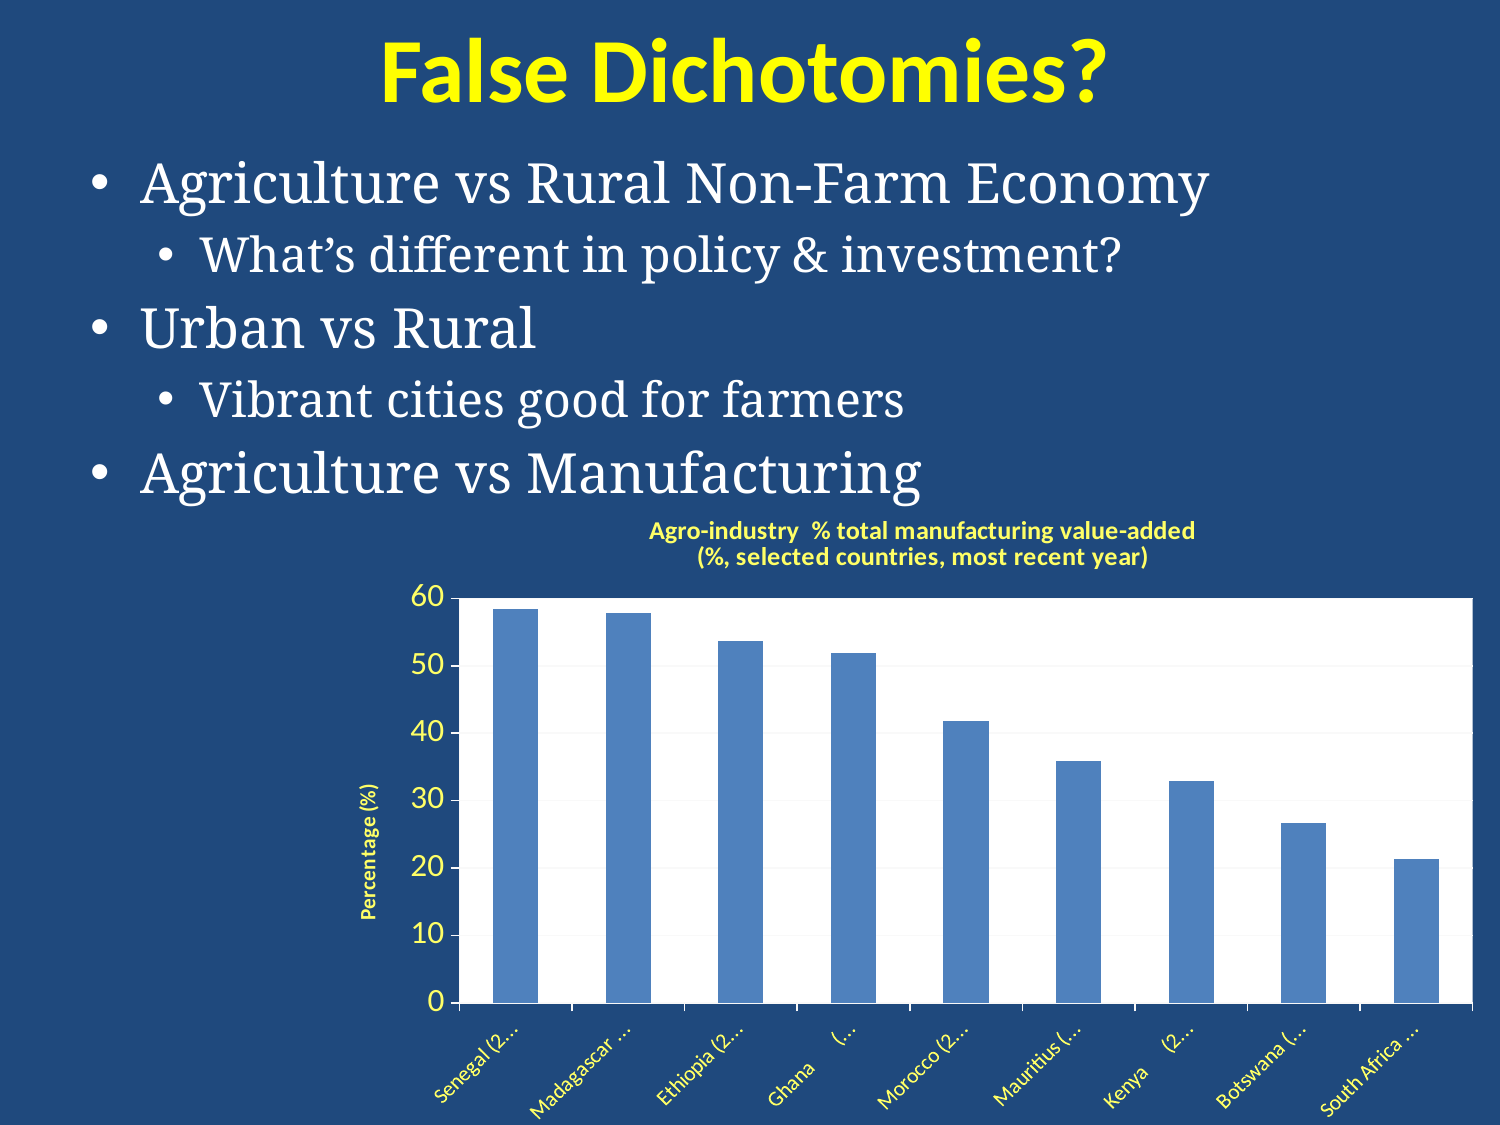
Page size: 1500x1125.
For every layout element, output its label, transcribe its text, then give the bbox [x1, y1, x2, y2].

chart [351, 491, 1500, 1125]
list Agriculture vs Rural Non-Farm Economy What’s different in policy & investment? Urban vs Rural Vibrant cities good for farmers Agriculture vs Manufacturing [74, 140, 1426, 516]
title False Dichotomies? [70, 0, 1421, 131]
